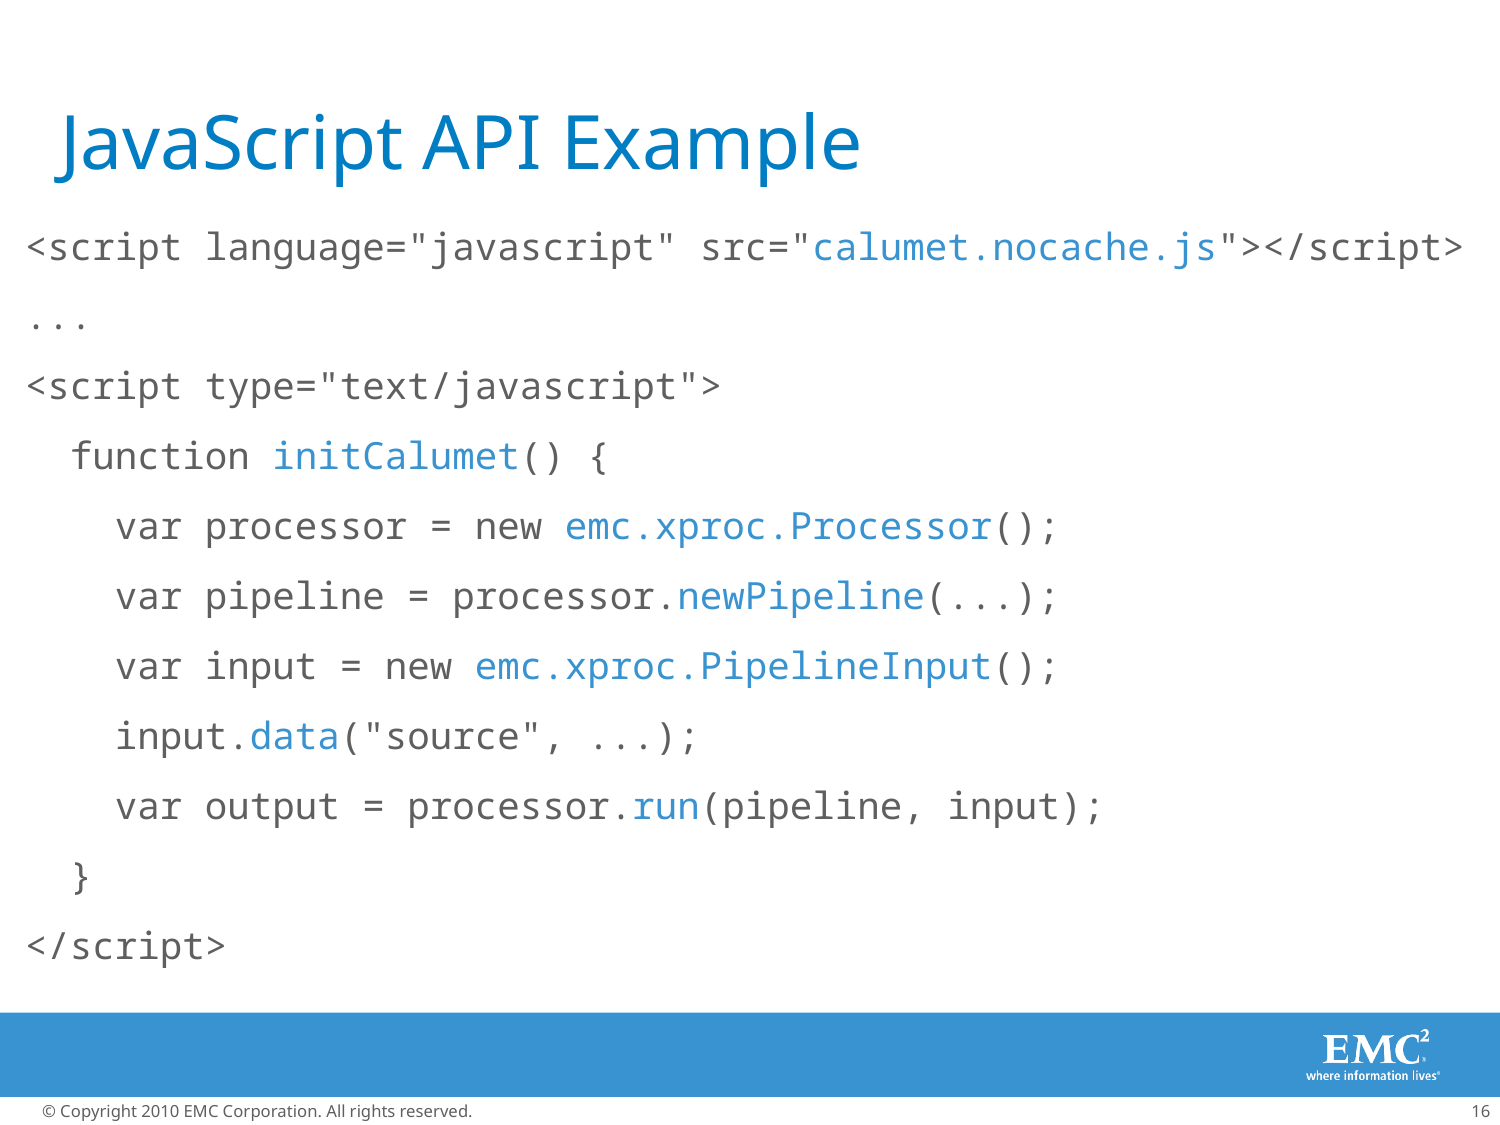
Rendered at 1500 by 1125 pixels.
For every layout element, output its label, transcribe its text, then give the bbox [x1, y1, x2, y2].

list <script language="javascript" src="calumet.nocache.js"></script> ... <script type="text/javascript"> function initCalumet() { var processor = new emc.xproc.Processor(); var pipeline = processor.newPipeline(...); var input = new emc.xproc.PipelineInput(); input.data("source", ...); var output = processor.run(pipeline, input); } </script> [24, 222, 1500, 975]
title JavaScript API Example [60, 33, 1440, 185]
picture [1306, 1029, 1440, 1080]
